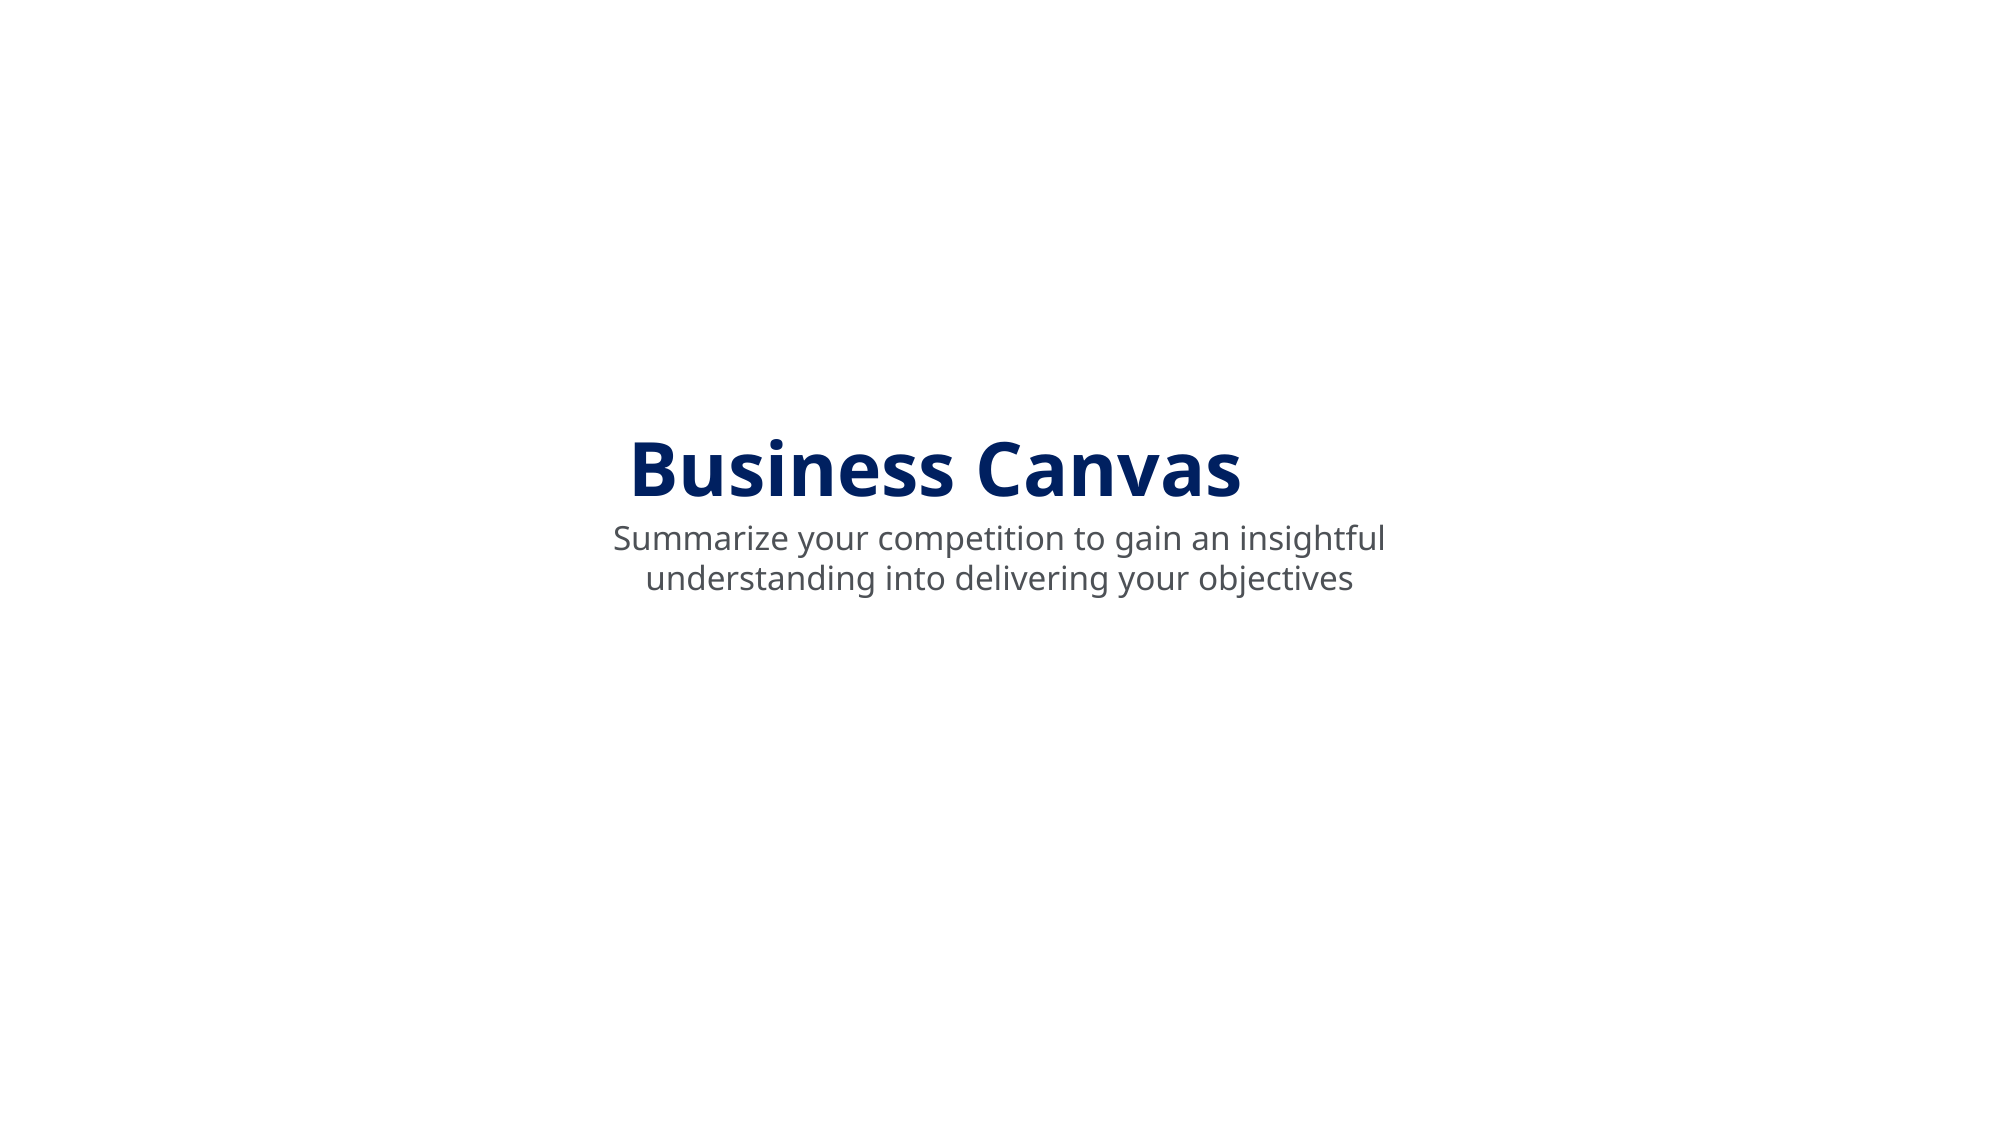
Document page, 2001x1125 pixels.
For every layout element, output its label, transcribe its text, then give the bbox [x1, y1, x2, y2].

text_box Summarize your competition to gain an insightful understanding into delivering your objectives [500, 509, 1501, 605]
text_box Business Canvas [613, 413, 1316, 509]
